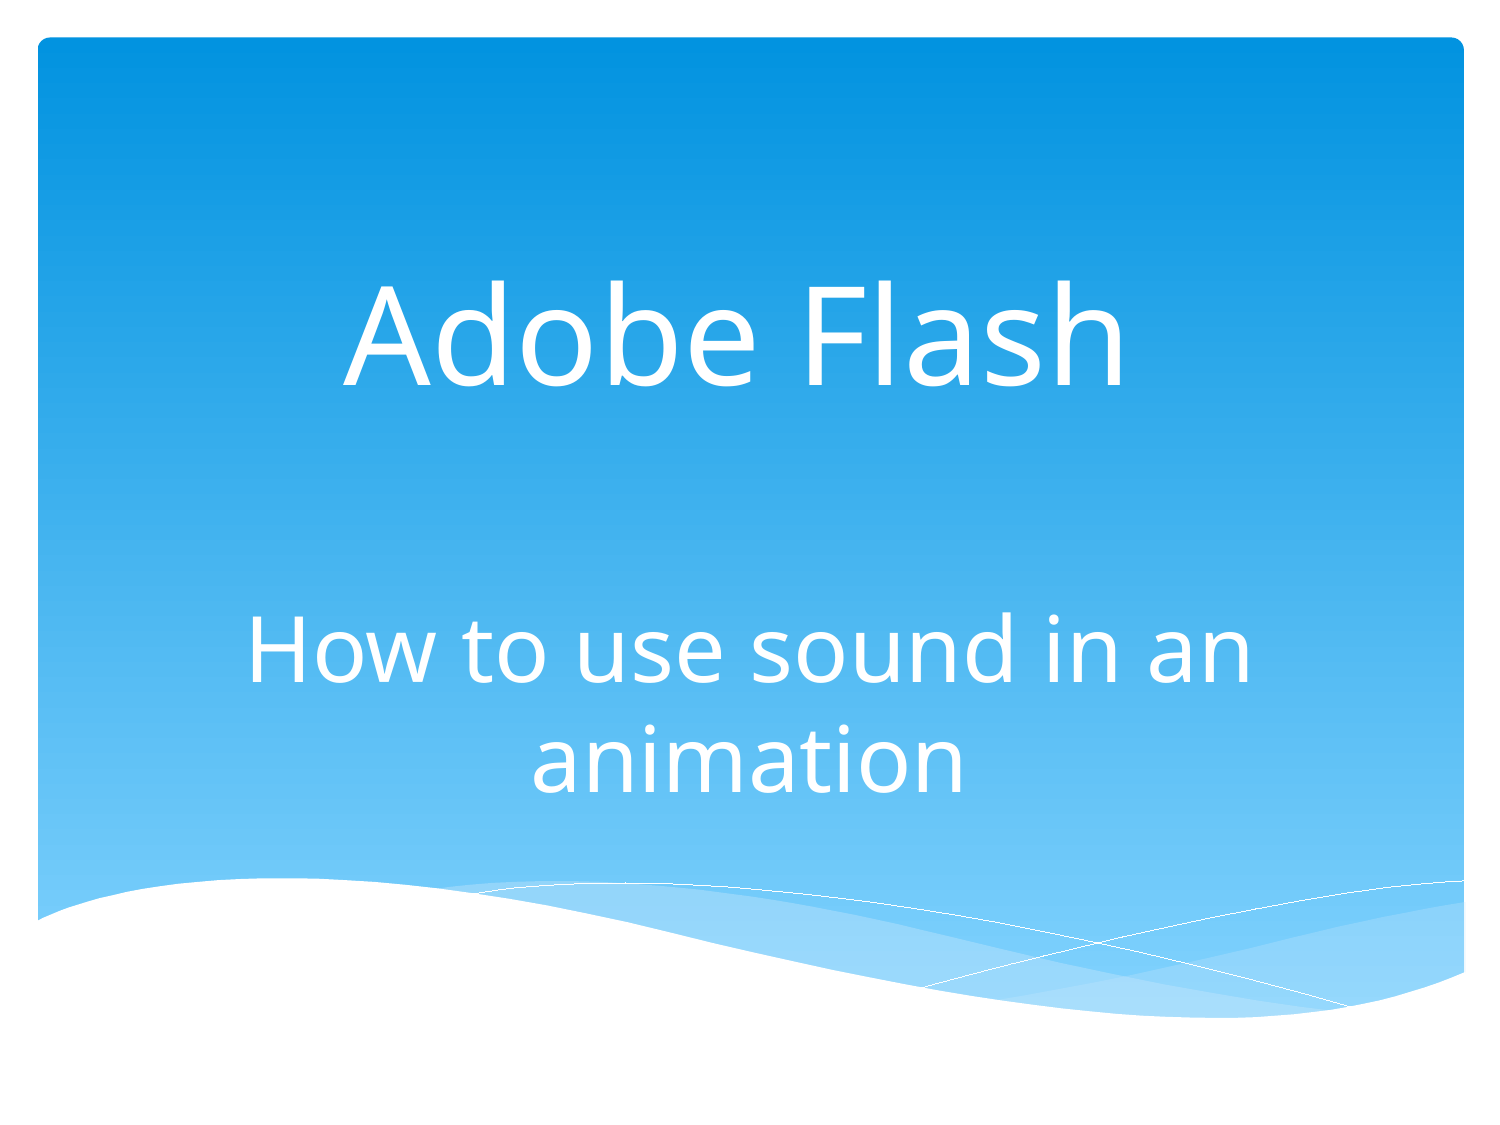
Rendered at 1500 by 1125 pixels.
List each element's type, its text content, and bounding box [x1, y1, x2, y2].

subtitle How to use sound in an animation [225, 583, 1275, 825]
title Adobe Flash [88, 160, 1388, 421]
